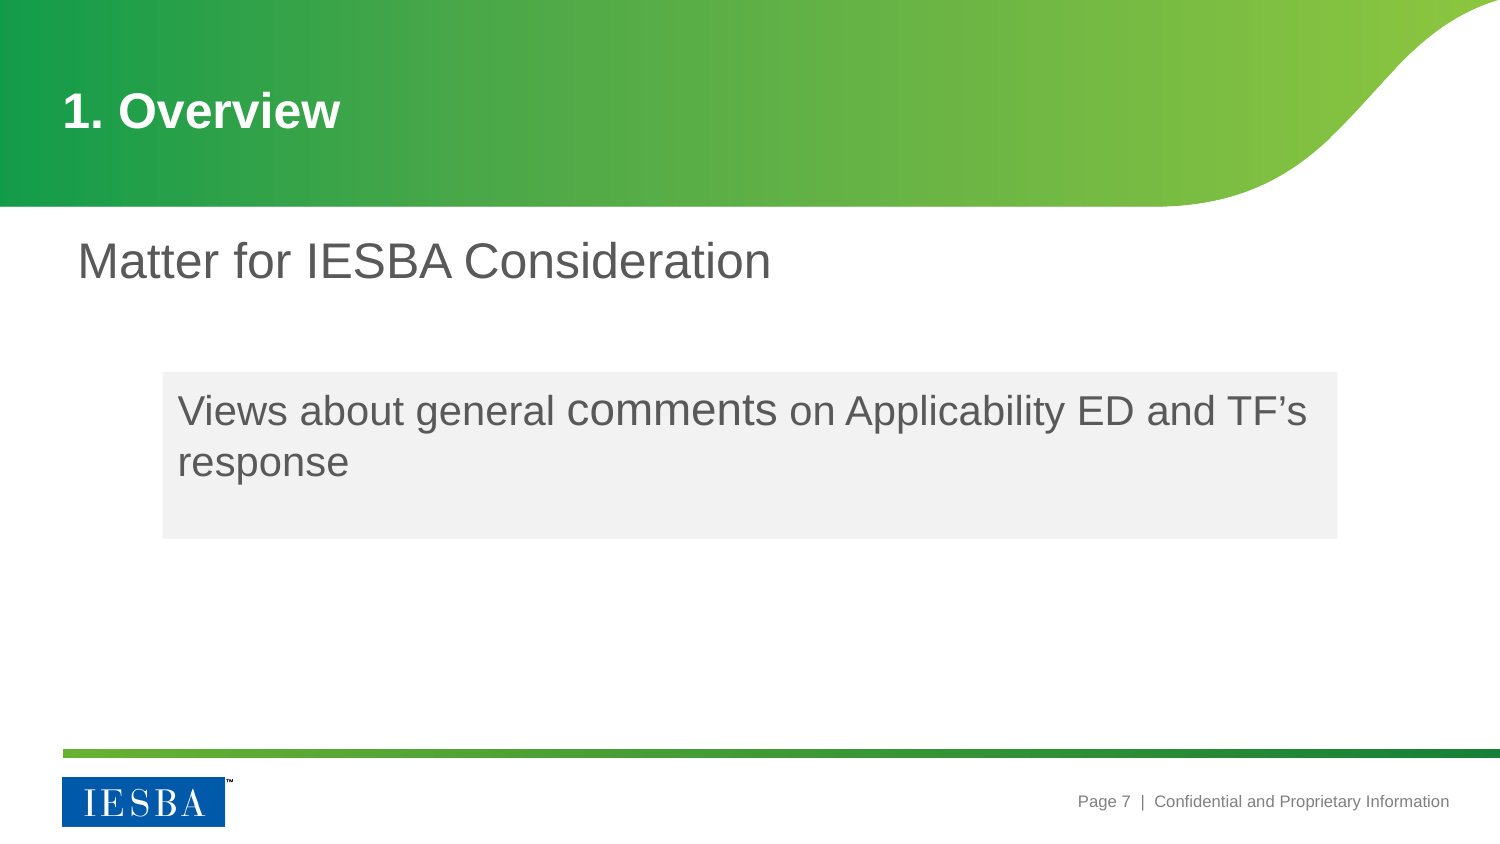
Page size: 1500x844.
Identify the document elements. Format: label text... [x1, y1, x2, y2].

text_box Views about general comments on Applicability ED and TF’s response [162, 371, 1338, 539]
picture [0, 0, 1500, 207]
list Matter for IESBA Consideration [62, 220, 875, 322]
picture [62, 777, 233, 827]
title 1. Overview [62, 75, 1300, 142]
